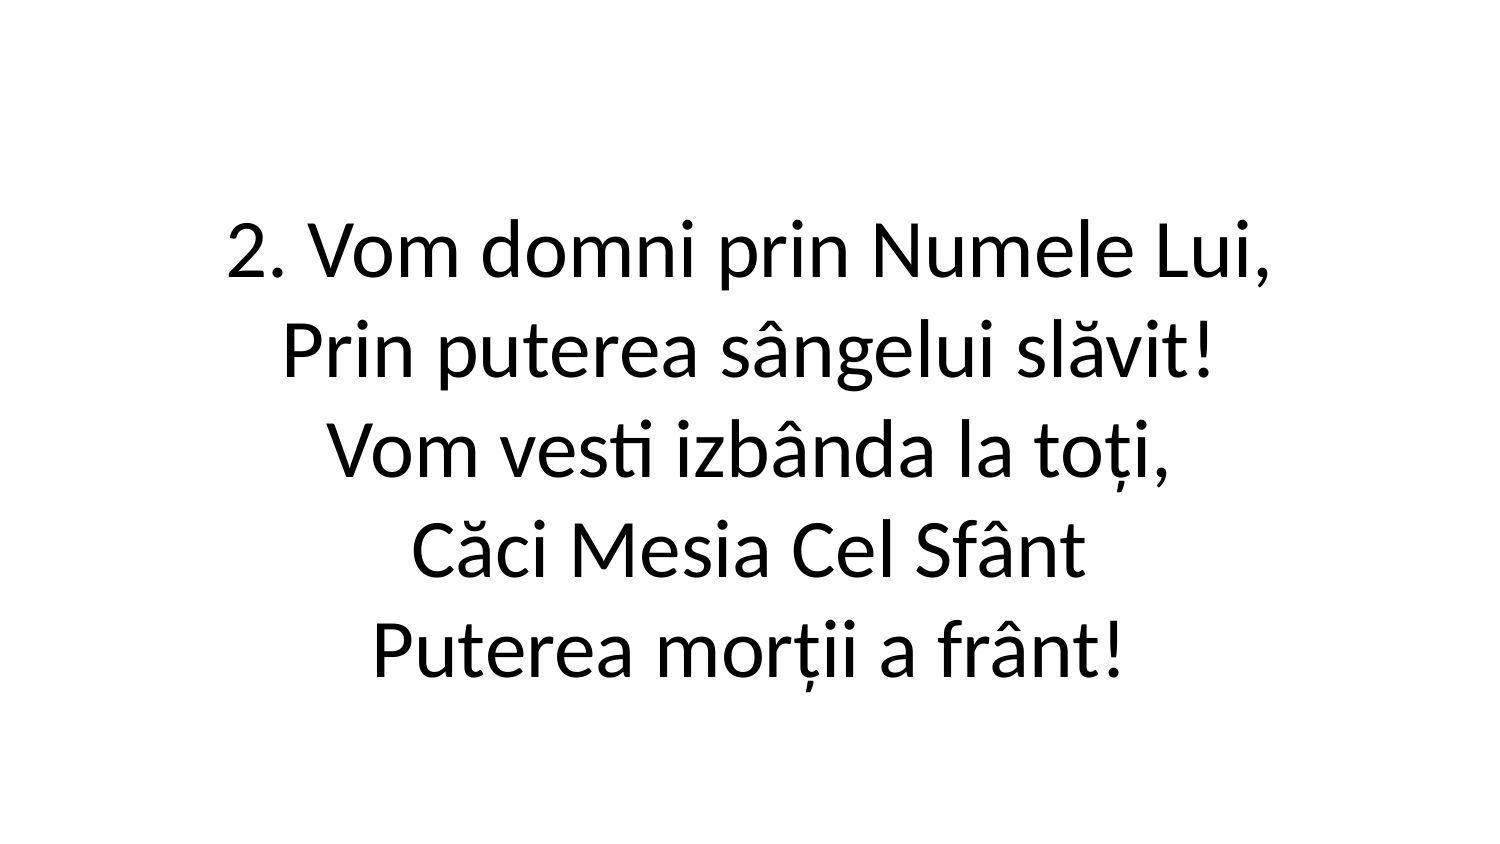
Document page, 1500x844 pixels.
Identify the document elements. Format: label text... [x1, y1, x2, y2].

text_box 2. Vom domni prin Numele Lui, Prin puterea sângelui slăvit! Vom vesti izbânda la toți, Căci Mesia Cel Sfânt Puterea morții a frânt! [210, 142, 1289, 702]
